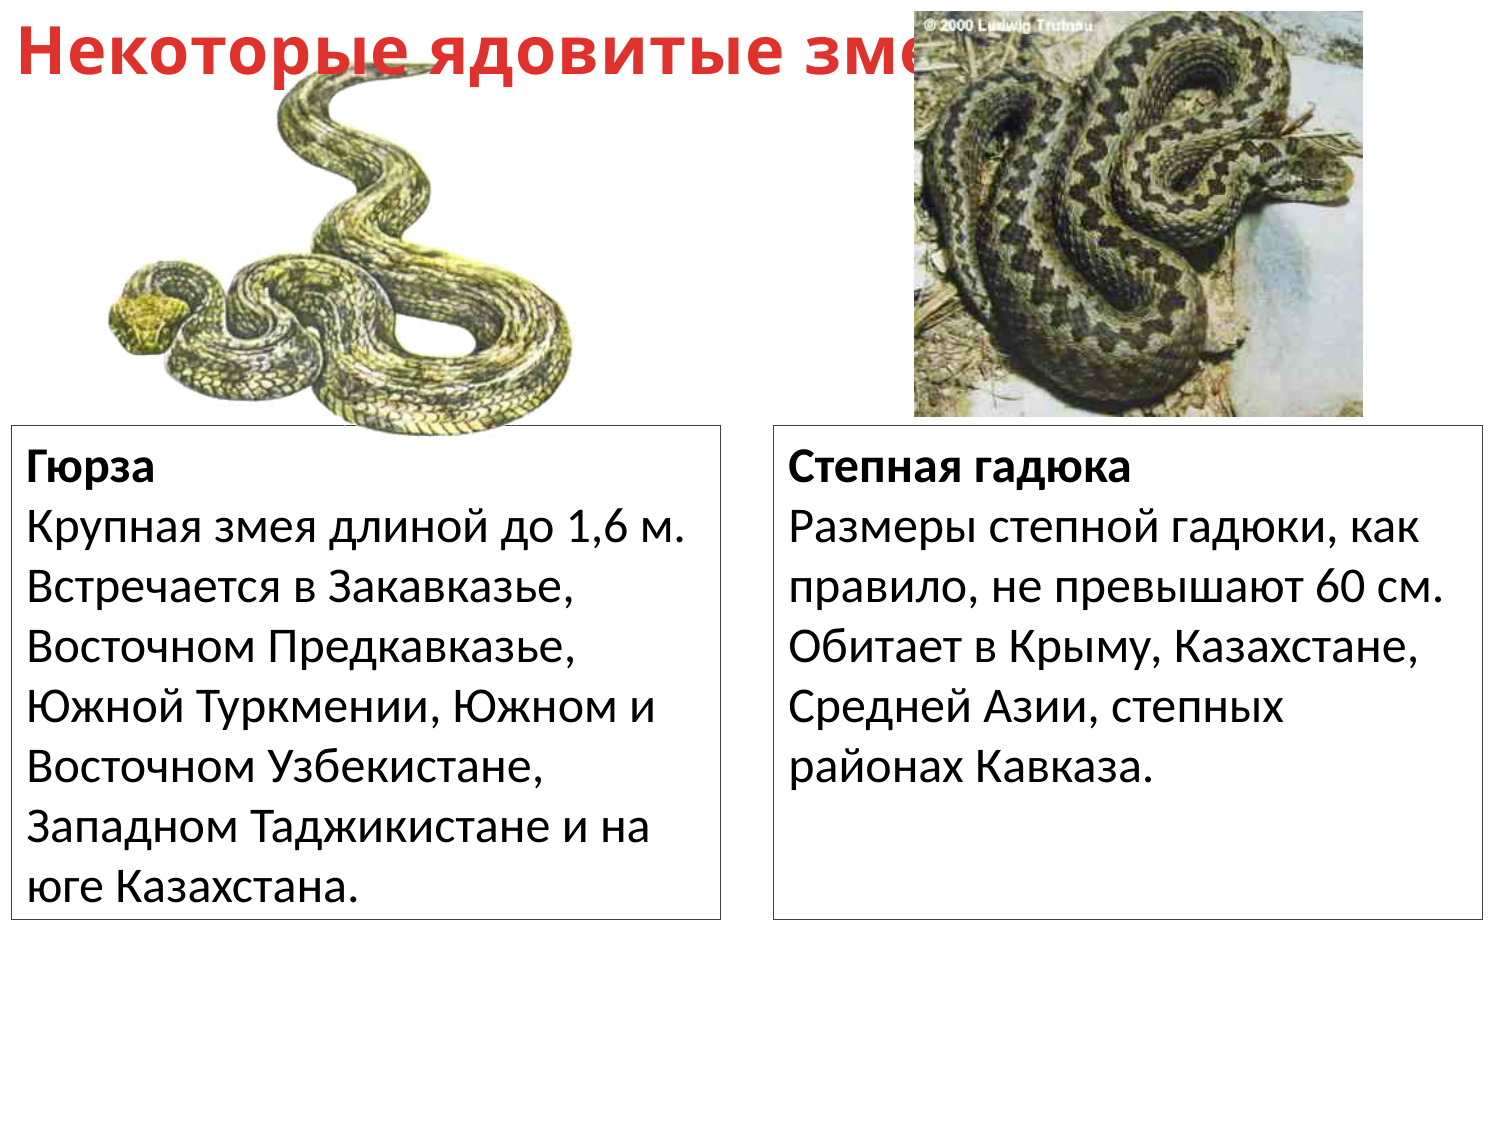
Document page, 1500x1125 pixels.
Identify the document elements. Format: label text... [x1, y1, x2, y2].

text_box Степная гадюка Размеры степной гадюки, как правило, не превышают 60 см. Обитает в Крыму, Казахстане, Средней Азии, степных районах Кавказа. [773, 425, 1483, 920]
text_box Некоторые ядовитые змеи [0, 0, 1500, 95]
picture [105, 58, 575, 440]
picture [913, 11, 1364, 417]
text_box Гюрза Крупная змея длиной до 1,6 м. Встречается в Закавказье, Восточном Предкавказье, Южной Туркмении, Южном и Восточном Узбекистане, Западном Таджикистане и на юге Казахстана. [11, 425, 721, 920]
